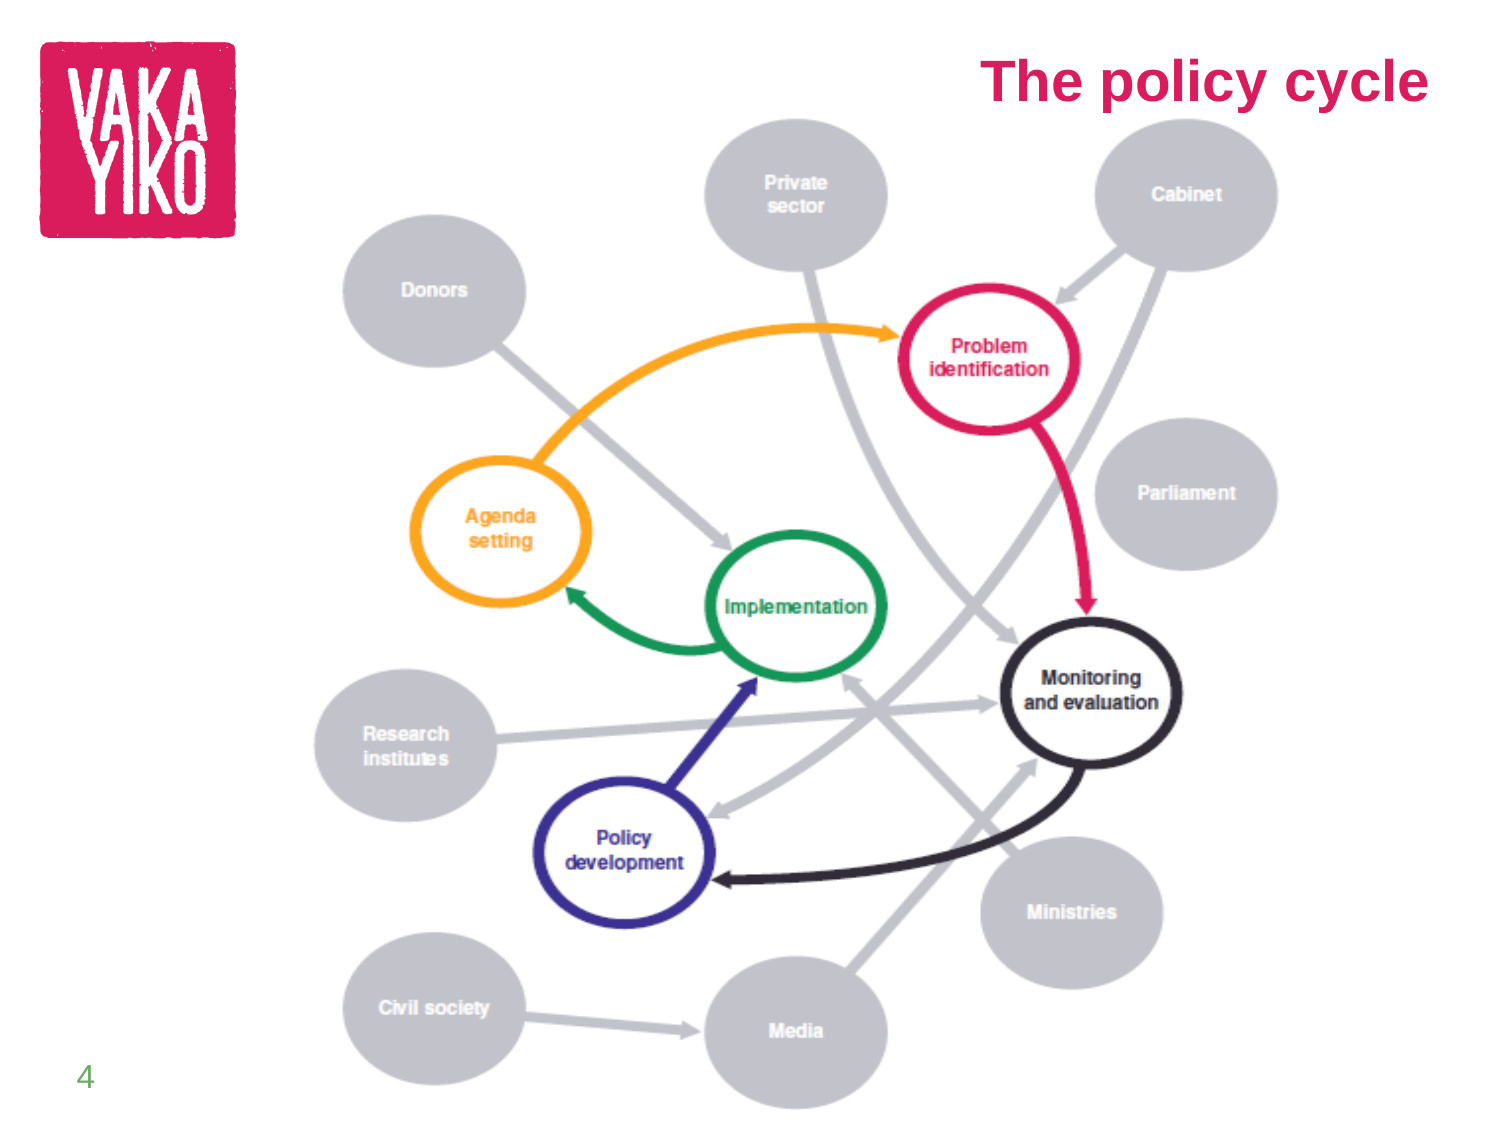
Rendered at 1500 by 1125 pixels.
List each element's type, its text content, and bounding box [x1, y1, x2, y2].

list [312, 113, 1294, 1125]
picture [21, 23, 254, 256]
title The policy cycle [442, 42, 1447, 138]
slide_number 4 [76, 1035, 266, 1095]
